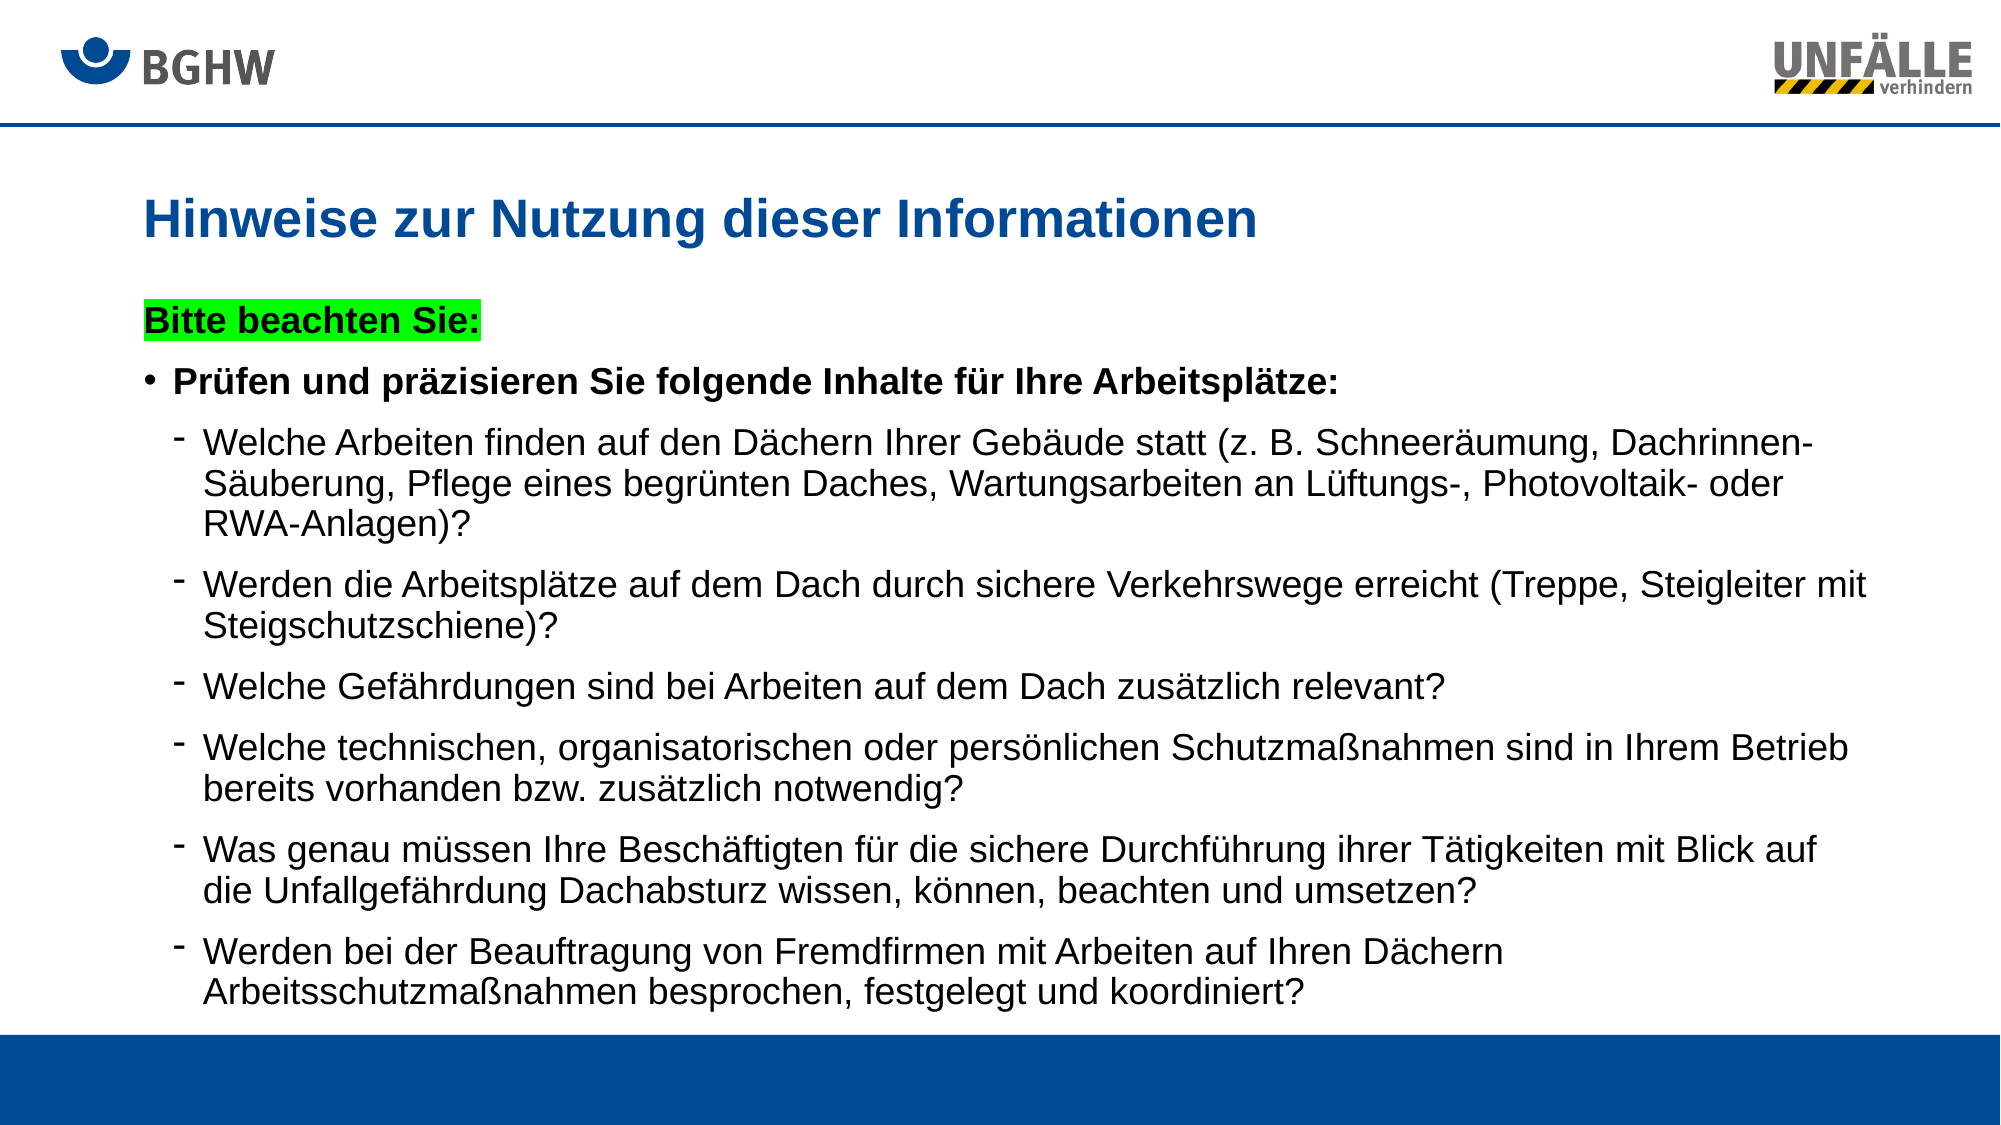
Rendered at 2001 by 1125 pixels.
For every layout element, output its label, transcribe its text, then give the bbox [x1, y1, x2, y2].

title Hinweise zur Nutzung dieser Informationen [143, 190, 1857, 276]
picture [1766, 11, 1984, 107]
list Bitte beachten Sie: Prüfen und präzisieren Sie folgende Inhalte für Ihre Arbeitsplätze: Welche Arbeiten finden auf den Dächern Ihrer Gebäude statt (z. B. Schneeräumung, Dachrinnen-Säuberung, Pflege eines begrünten Daches, Wartungsarbeiten an Lüftungs-, Photovoltaik- oder RWA-Anlagen)? Werden die Arbeitsplätze auf dem Dach durch sichere Verkehrswege erreicht (Treppe, Steigleiter mit Steigschutzschiene)? Welche Gefährdungen sind bei Arbeiten auf dem Dach zusätzlich relevant? Welche technischen, organisatorischen oder persönlichen Schutzmaßnahmen sind in Ihrem Betrieb bereits vorhanden bzw. zusätzlich notwendig? Was genau müssen Ihre Beschäftigten für die sichere Durchführung ihrer Tätigkeiten mit Blick auf die Unfallgefährdung Dachabsturz wissen, können, beachten und umsetzen? Werden bei der Beauftragung von Fremdfirmen mit Arbeiten auf Ihren Dächern Arbeitsschutzmaßnahmen besprochen, festgelegt und koordiniert? [143, 300, 1886, 1022]
picture [61, 37, 275, 85]
